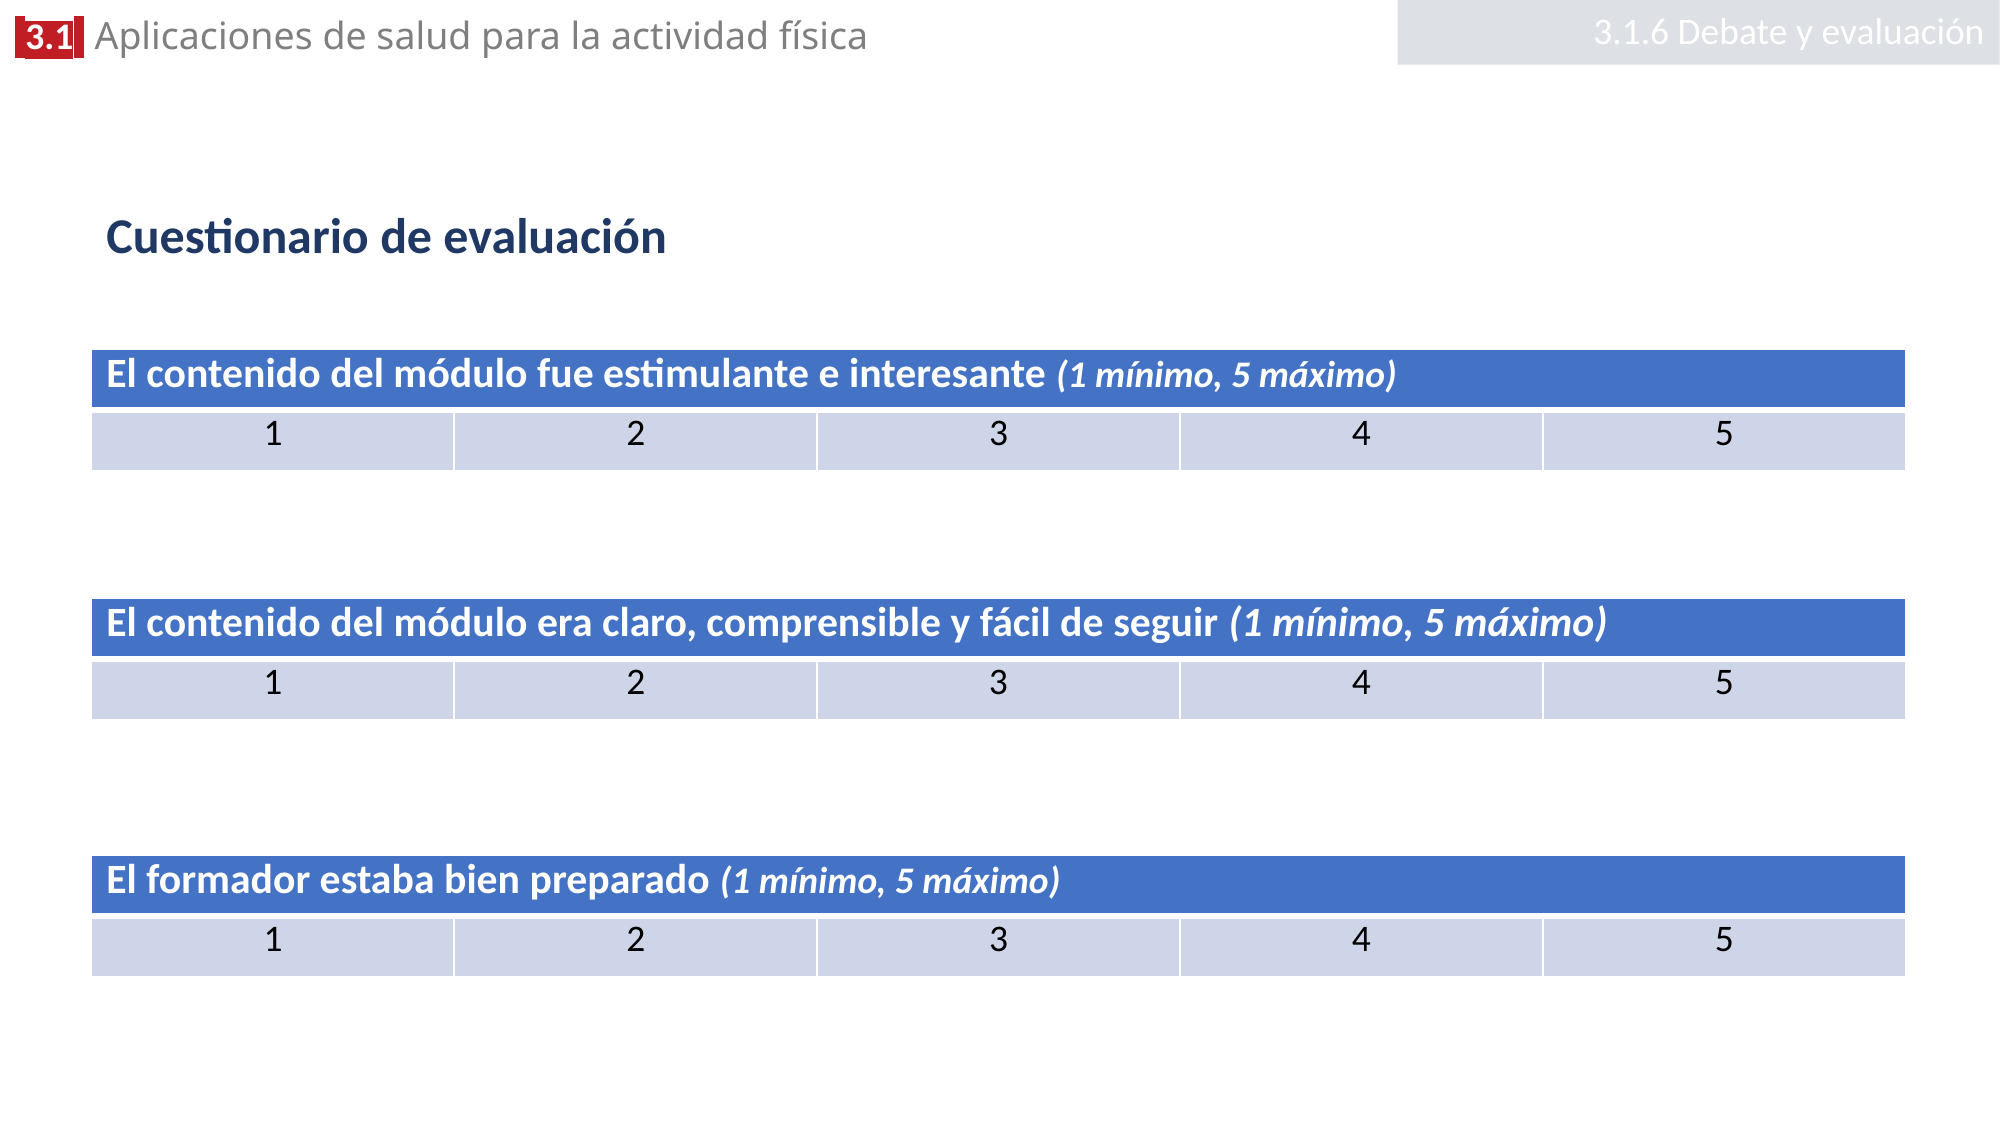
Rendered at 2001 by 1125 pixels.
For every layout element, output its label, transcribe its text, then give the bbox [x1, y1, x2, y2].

table_header El contenido del módulo era claro, comprensible y fácil de seguir (1 mínimo, 5 máximo) [92, 599, 1905, 656]
table_cell 1 [92, 919, 453, 976]
table_cell 2 [455, 413, 816, 470]
table_cell 3 [818, 919, 1179, 976]
table_cell 4 [1181, 662, 1542, 719]
table_header El formador estaba bien preparado (1 mínimo, 5 máximo) [92, 856, 1905, 913]
text_box 3.1.6 Debate y evaluación [1397, 0, 2000, 65]
table_cell 5 [1544, 919, 1905, 976]
table_cell 2 [455, 919, 816, 976]
table_cell 3 [818, 662, 1179, 719]
table_cell 1 [92, 662, 453, 719]
table_header El contenido del módulo fue estimulante e interesante (1 mínimo, 5 máximo) [92, 350, 1905, 407]
title Cuestionario de evaluación [91, 177, 1906, 297]
table_cell 5 [1544, 413, 1905, 470]
table_cell 2 [455, 662, 816, 719]
table_cell 4 [1181, 919, 1542, 976]
table_cell 4 [1181, 413, 1542, 470]
table_cell 5 [1544, 662, 1905, 719]
table_cell 1 [92, 413, 453, 470]
table_cell 3 [818, 413, 1179, 470]
